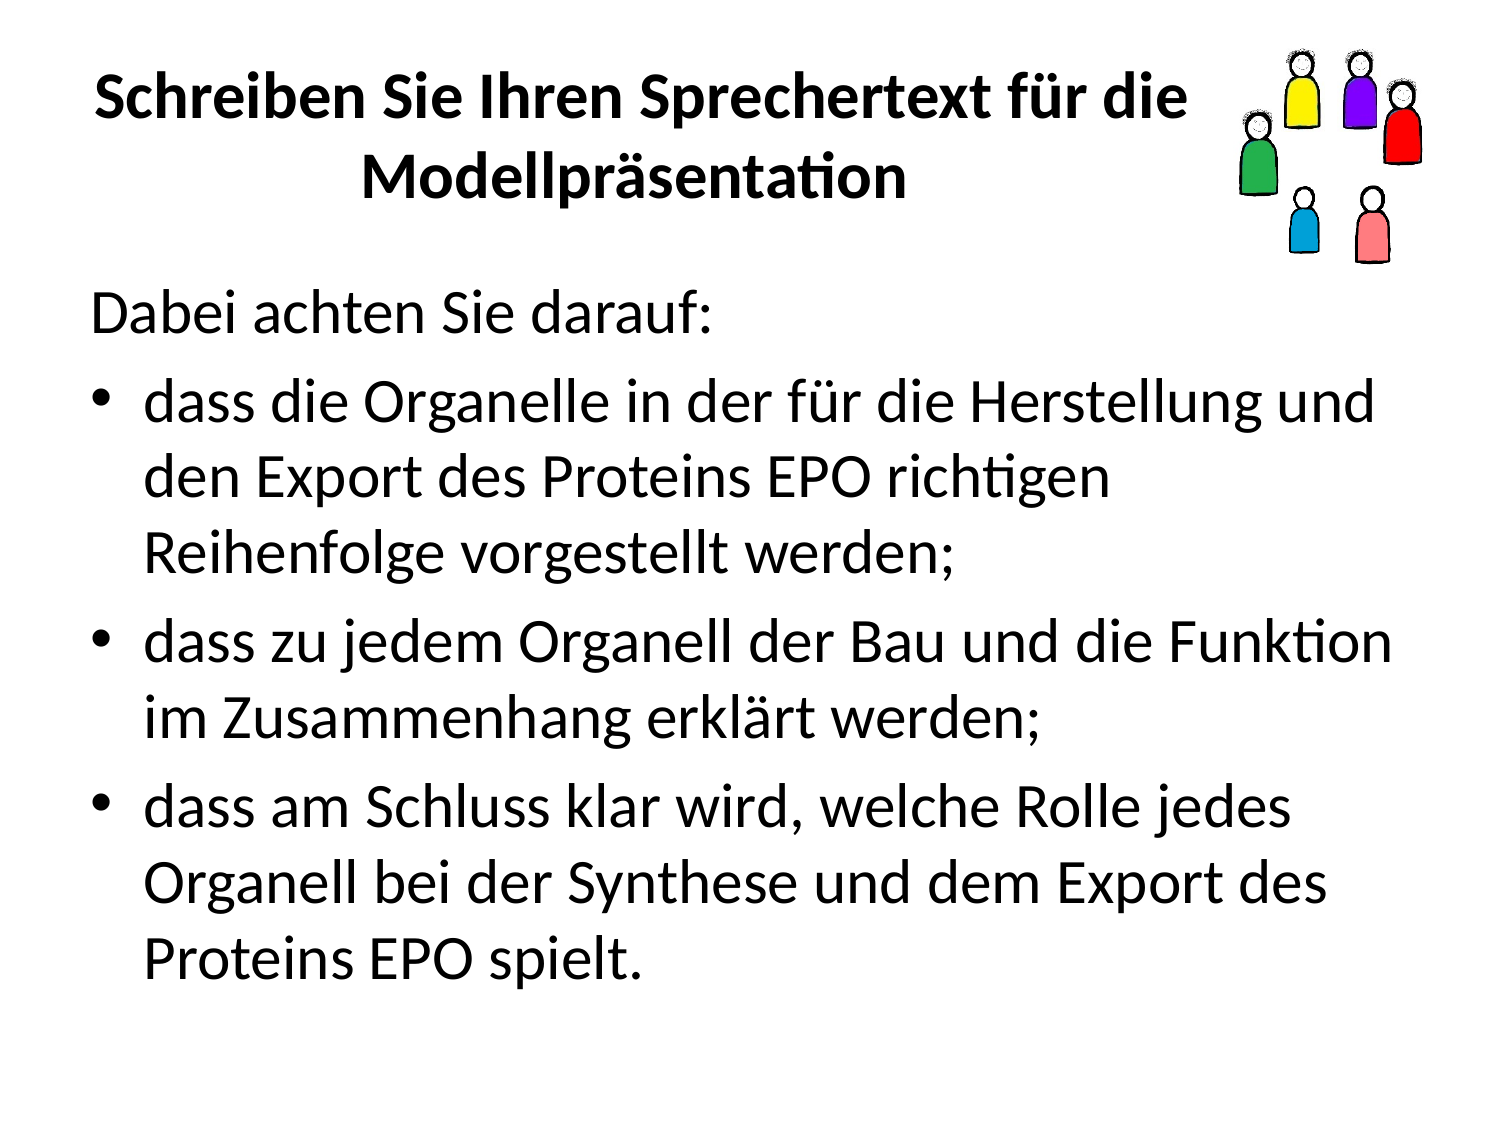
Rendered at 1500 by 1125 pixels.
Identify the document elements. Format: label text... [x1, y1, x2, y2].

list Dabei achten Sie darauf: dass die Organelle in der für die Herstellung und den Export des Proteins EPO richtigen Reihenfolge vorgestellt werden; dass zu jedem Organell der Bau und die Funktion im Zusammenhang erklärt werden; dass am Schluss klar wird, welche Rolle jedes Organell bei der Synthese und dem Export des Proteins EPO spielt. [75, 262, 1425, 1005]
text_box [1233, 48, 1426, 267]
title Schreiben Sie Ihren Sprechertext für die Modellpräsentation [0, 25, 1317, 239]
